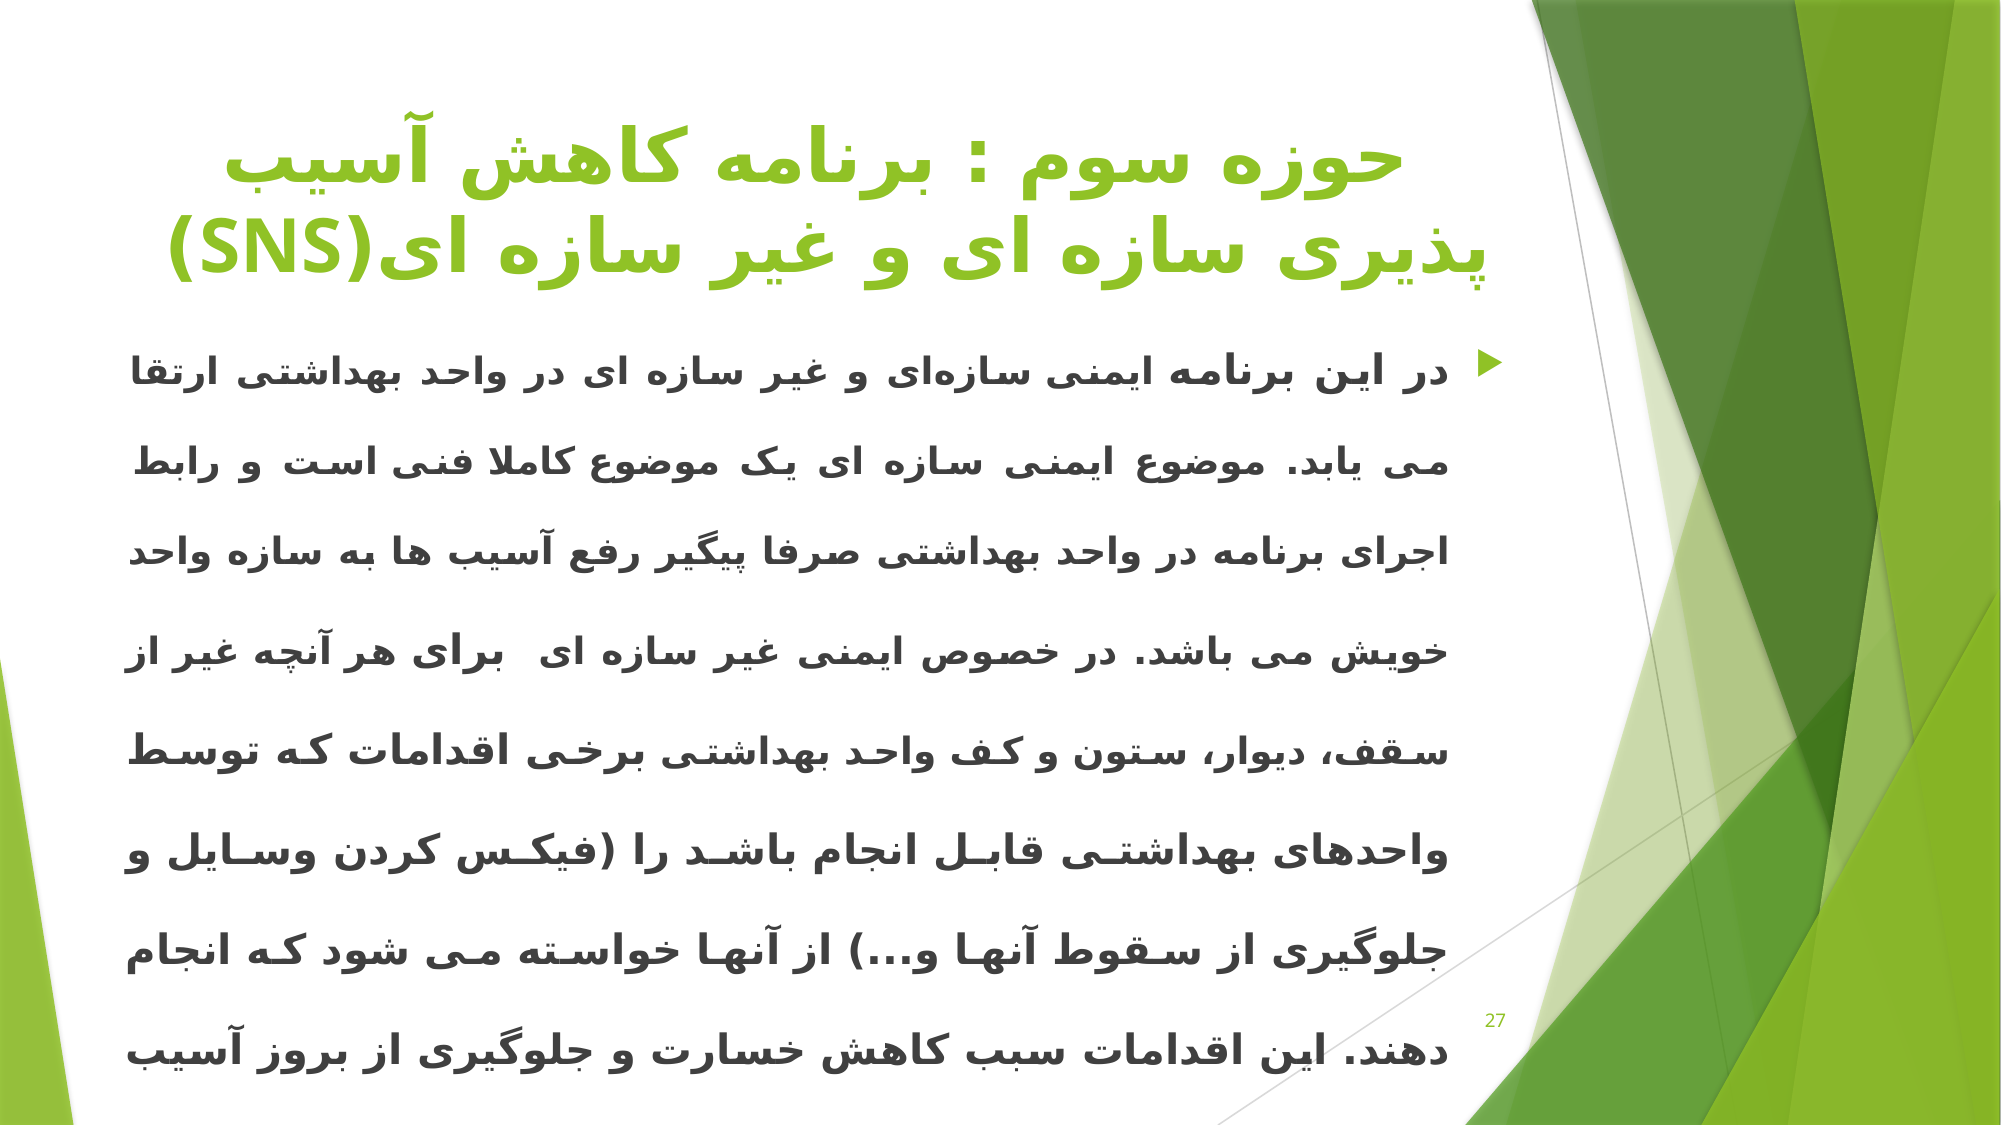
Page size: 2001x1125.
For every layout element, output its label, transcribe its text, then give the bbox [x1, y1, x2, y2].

slide_number 27 [1409, 991, 1522, 1051]
list در این برنامه ایمنی سازه‌ای و غیر سازه ای در واحد بهداشتی ارتقا می یابد. موضوع ایمنی سازه ای یک موضوع کاملا فنی است و رابط اجرای برنامه در واحد بهداشتی صرفا پیگیر رفع آسیب ها به سازه واحد خویش می باشد. در خصوص ایمنی غیر سازه ای برای هر آنچه غیر از سقف،‌ دیوار، ستون و کف واحد بهداشتی برخی اقدامات که توسط واحدهای بهداشتی قابل انجام باشد را (فیکس کردن وسایل و جلوگیری از سقوط آنها و...) از آنها خواسته می شود که انجام دهند. این اقدامات سبب کاهش خسارت و جلوگیری از بروز آسیب در افراد شود. [111, 285, 1522, 992]
title حوزه سوم : برنامه کاهش آسیب پذیری سازه ای و غیر سازه ای(SNS) [111, 99, 1522, 285]
